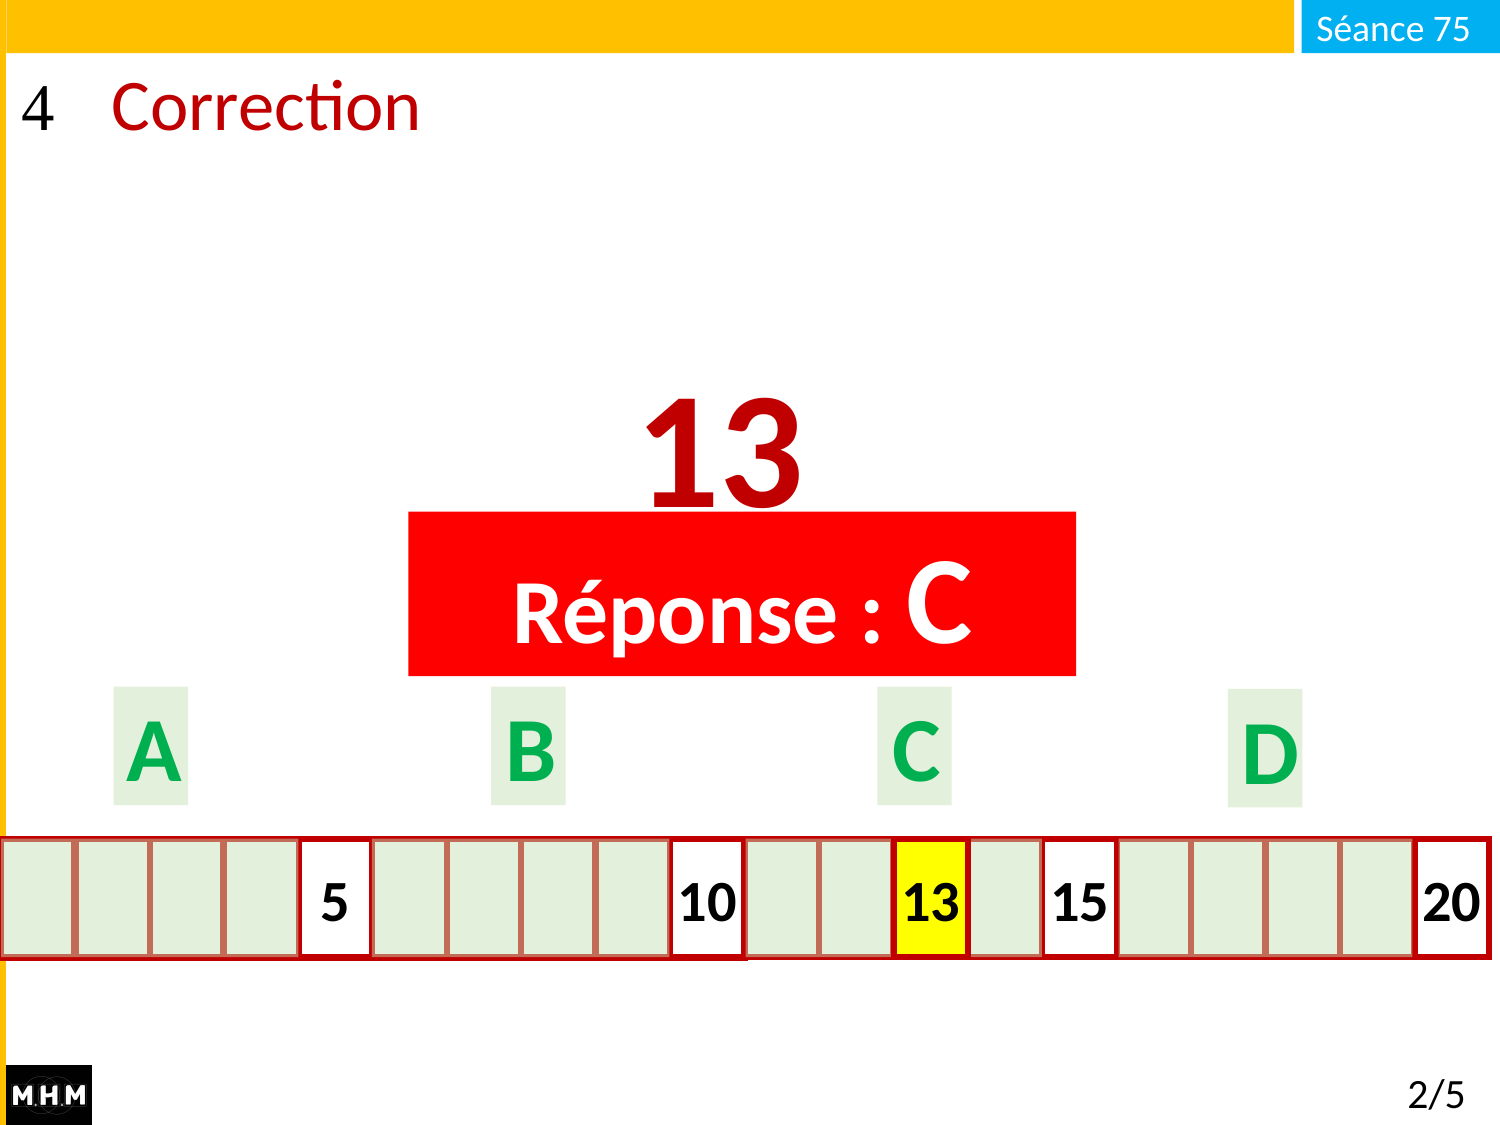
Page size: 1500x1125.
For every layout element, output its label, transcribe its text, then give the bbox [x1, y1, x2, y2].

title Correction [96, 60, 1391, 155]
text_box Réponse : C [408, 511, 1077, 677]
text_box B [491, 682, 566, 808]
text_box 13 [610, 333, 829, 511]
text_box D [1226, 685, 1301, 810]
picture [6, 1065, 92, 1125]
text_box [0, 838, 1489, 958]
list 2/5 [1373, 1064, 1500, 1125]
text_box C [877, 682, 952, 808]
text_box A [112, 682, 187, 808]
